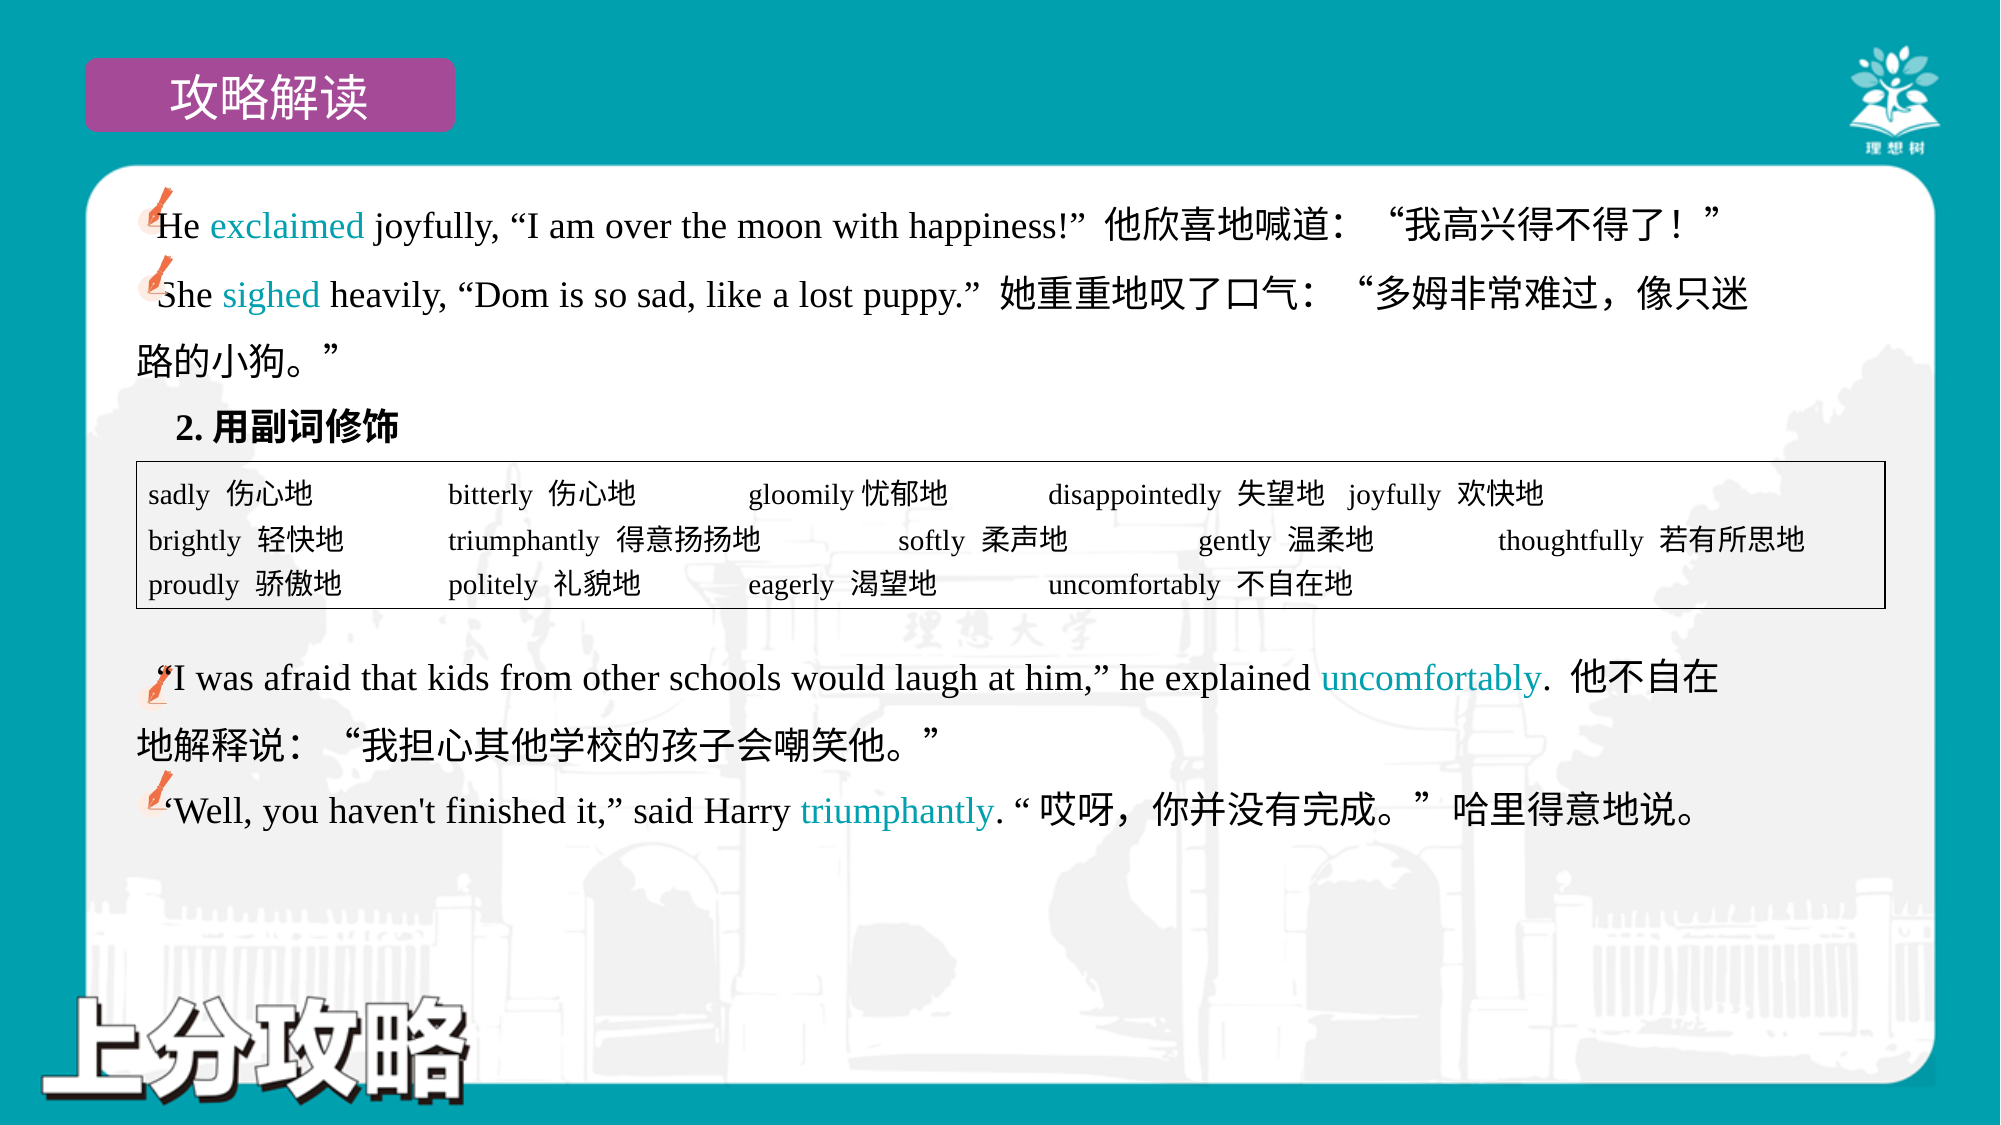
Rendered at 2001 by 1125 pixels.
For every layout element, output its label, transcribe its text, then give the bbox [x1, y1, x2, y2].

text_box He exclaimed joyfully, “I am over the moon with happiness!” 他欣喜地喊道：“我高兴得不得了！” She sighed heavily, “Dom is so sad, like a lost puppy.” 她重重地叹了口气：“多姆非常难过，像只迷 路的小狗。” 2.用副词修饰 [136, 177, 1865, 441]
table_header sadly 伤心地 bitterly 伤心地 gloomily忧郁地 disappointedly 失望地 joyfully 欢快地 brightly 轻快地 triumphantly 得意扬扬地 softly 柔声地 gently 温柔地 thoughtfully 若有所思地 proudly 骄傲地 politely 礼貌地 eagerly 渴望地 uncomfortably 不自在地 [137, 462, 1884, 608]
picture [0, 0, 2000, 1125]
text_box “I was afraid that kids from other schools would laugh at him,” he explained uncomfortably. 他不自在 地解释说：“我担心其他学校的孩子会嘲笑他。” “Well, you haven't finished it,” said Harry triumphantly. “哎呀，你并没有完成。”哈里得意地说。 [136, 629, 1865, 825]
